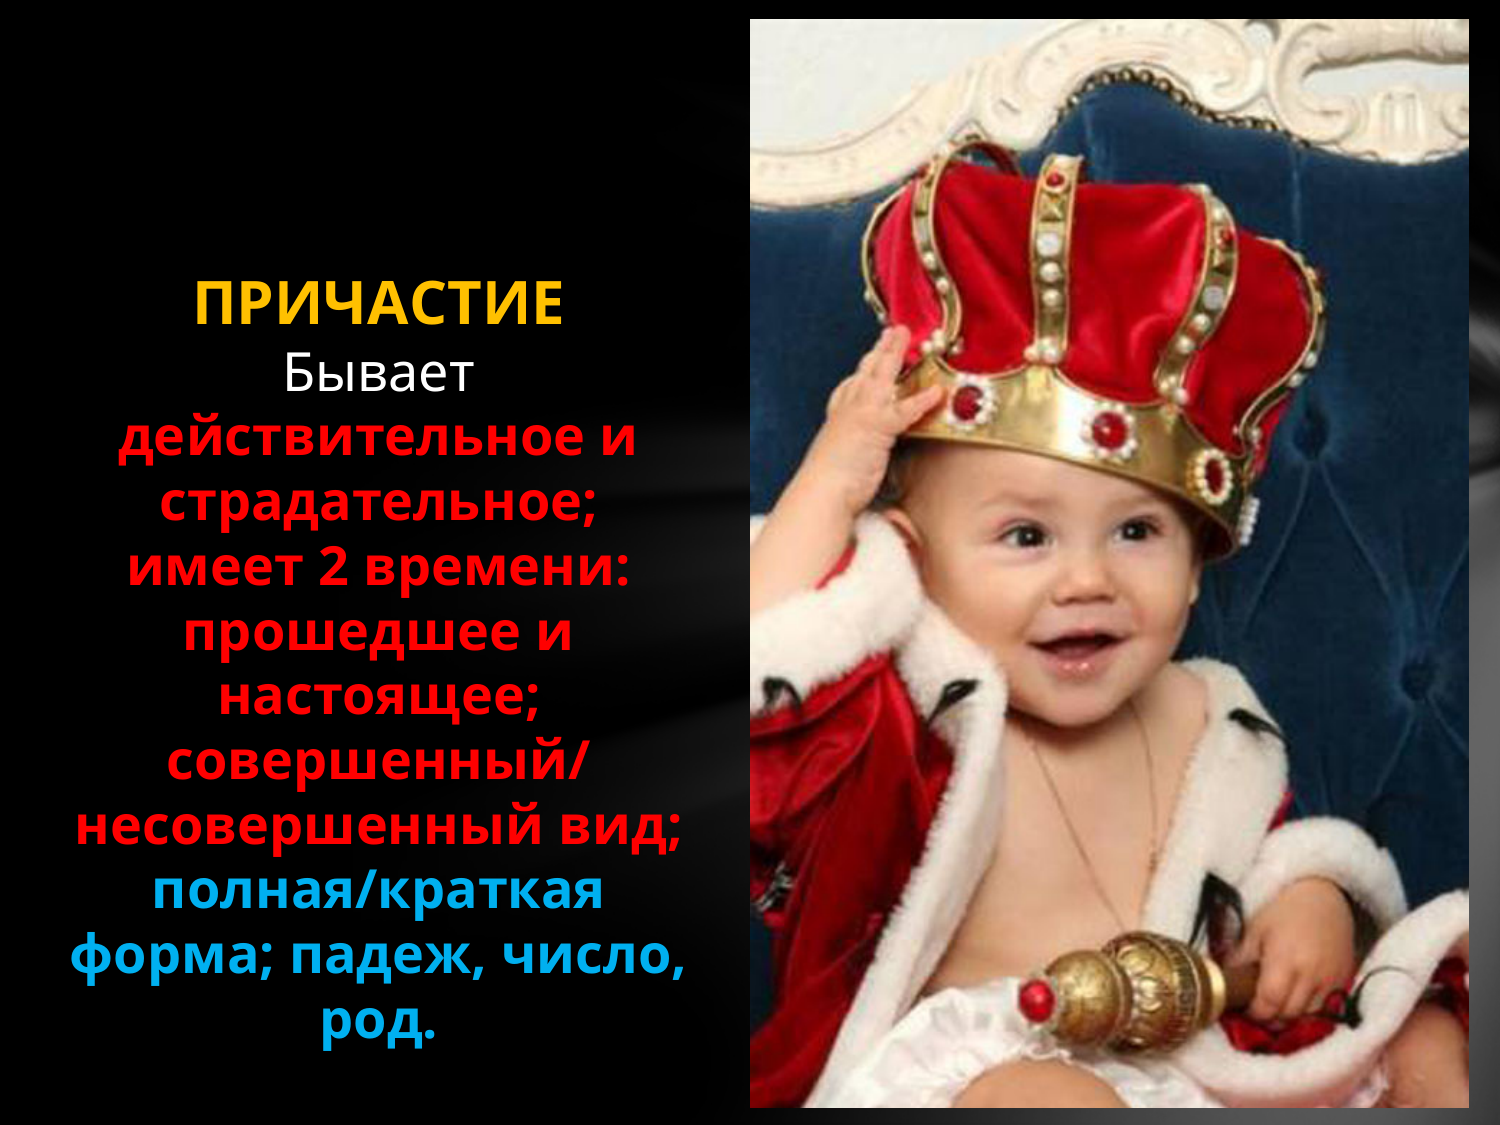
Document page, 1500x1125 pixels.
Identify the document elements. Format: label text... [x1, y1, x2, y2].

picture [749, 18, 1470, 1109]
title ПРИЧАСТИЕ Бывает действительное и страдательное; имеет 2 времени: прошедшее и настоящее; совершенный/ несовершенный вид; полная/краткая форма; падеж, число, род. [41, 184, 717, 1125]
